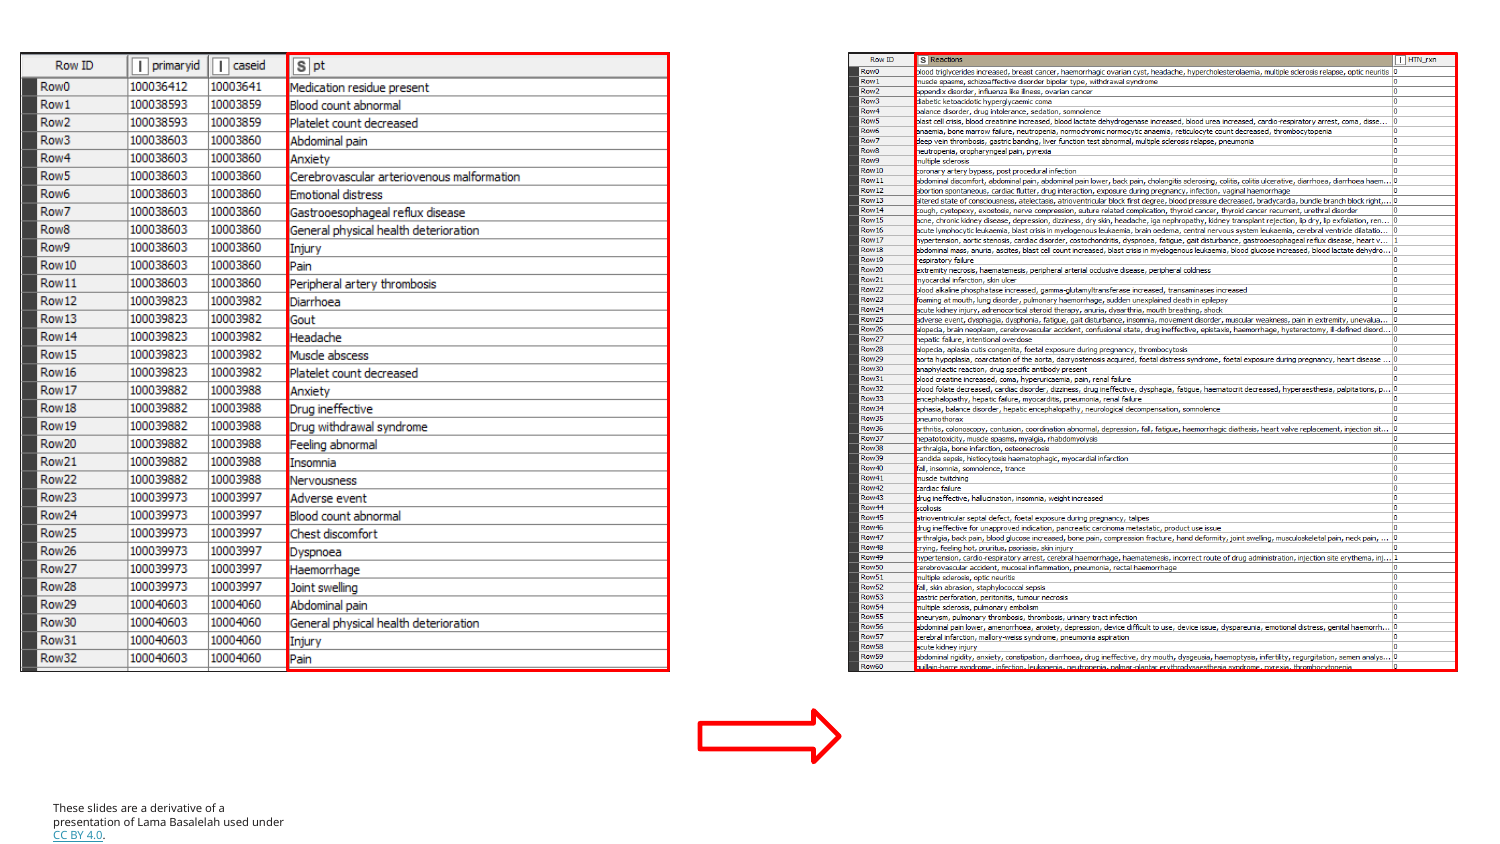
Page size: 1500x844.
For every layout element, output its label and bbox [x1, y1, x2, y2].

picture [849, 53, 1457, 671]
picture [21, 53, 669, 671]
text_box [699, 710, 840, 762]
